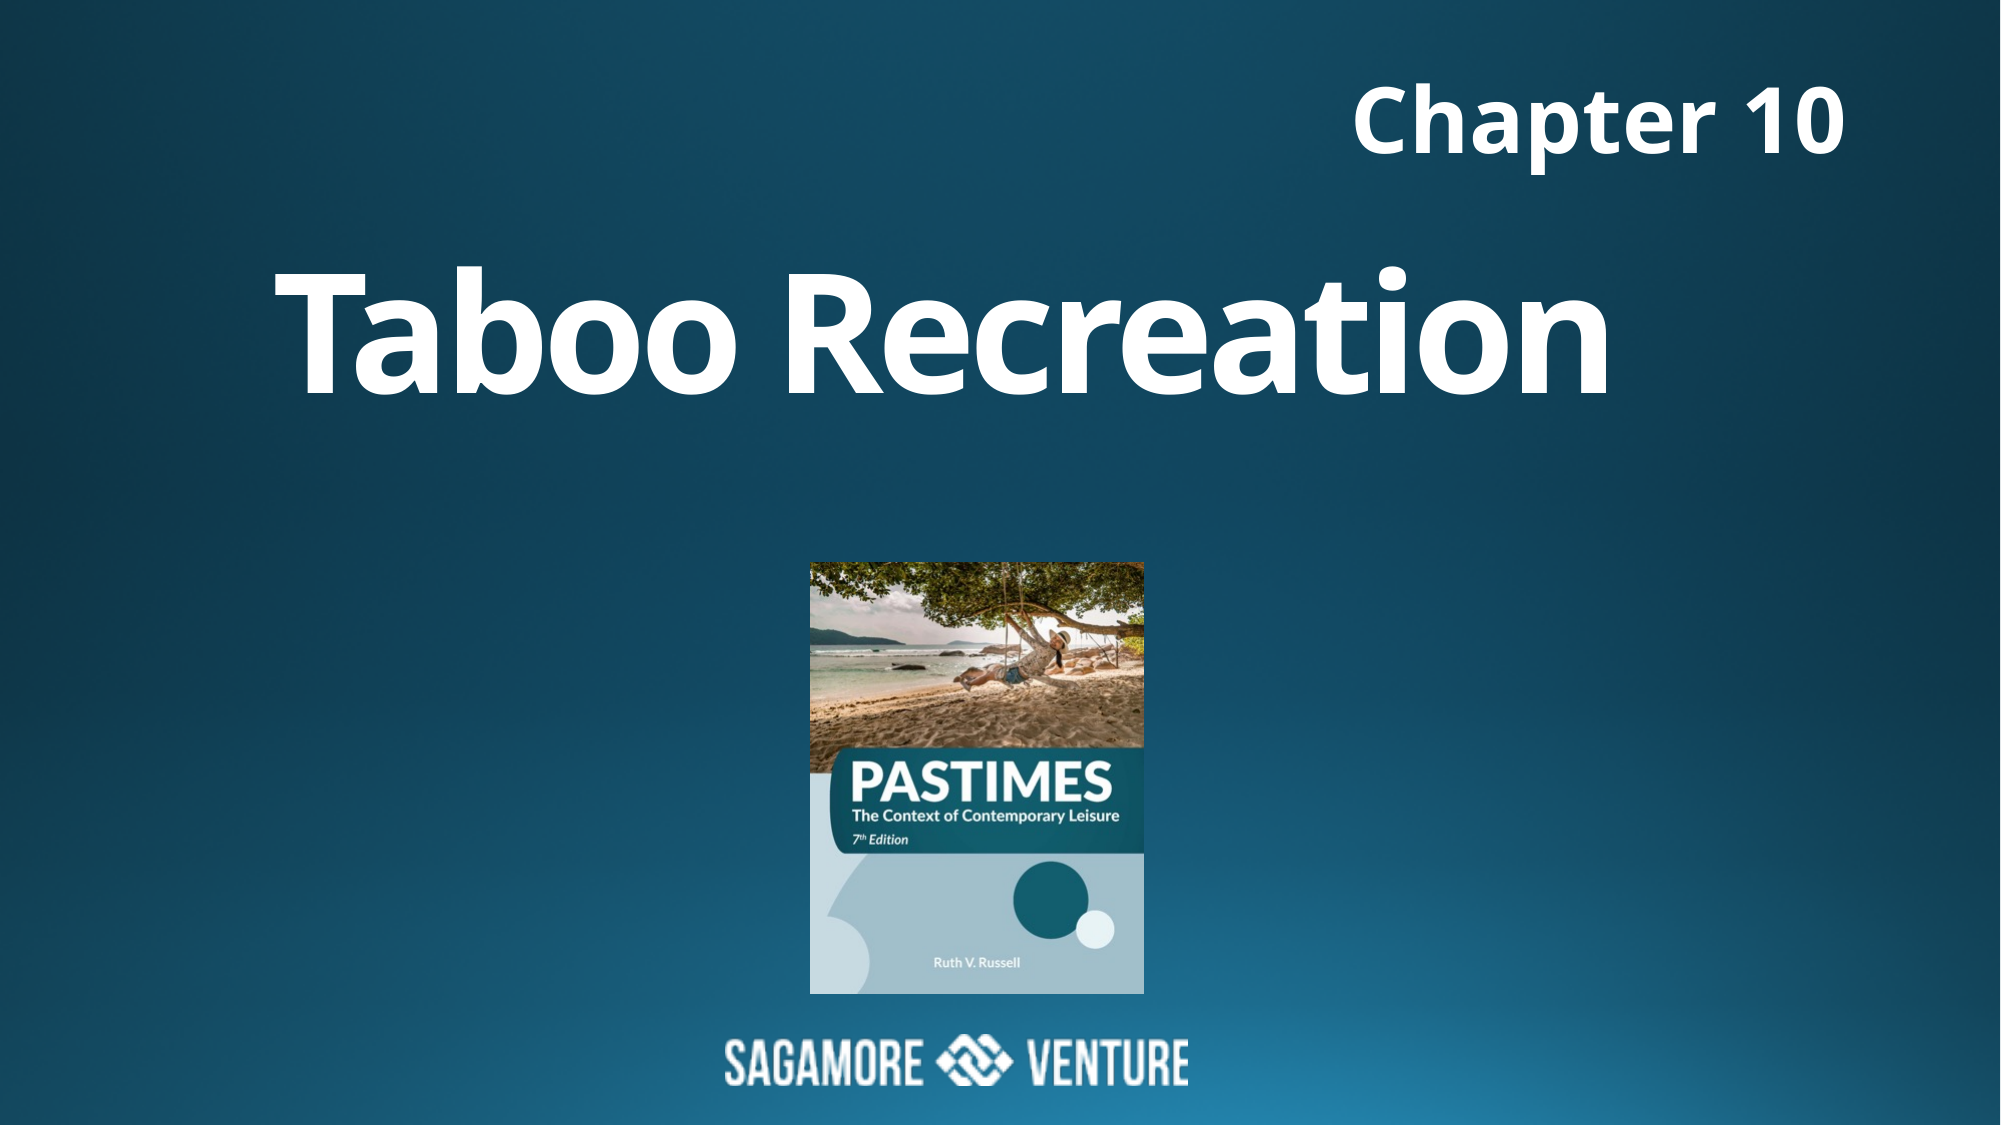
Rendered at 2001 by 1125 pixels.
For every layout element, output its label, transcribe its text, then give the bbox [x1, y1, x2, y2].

subtitle Chapter 10 [437, 56, 1863, 181]
title Taboo Recreation [196, 242, 1697, 512]
picture [0, 0, 2001, 1125]
